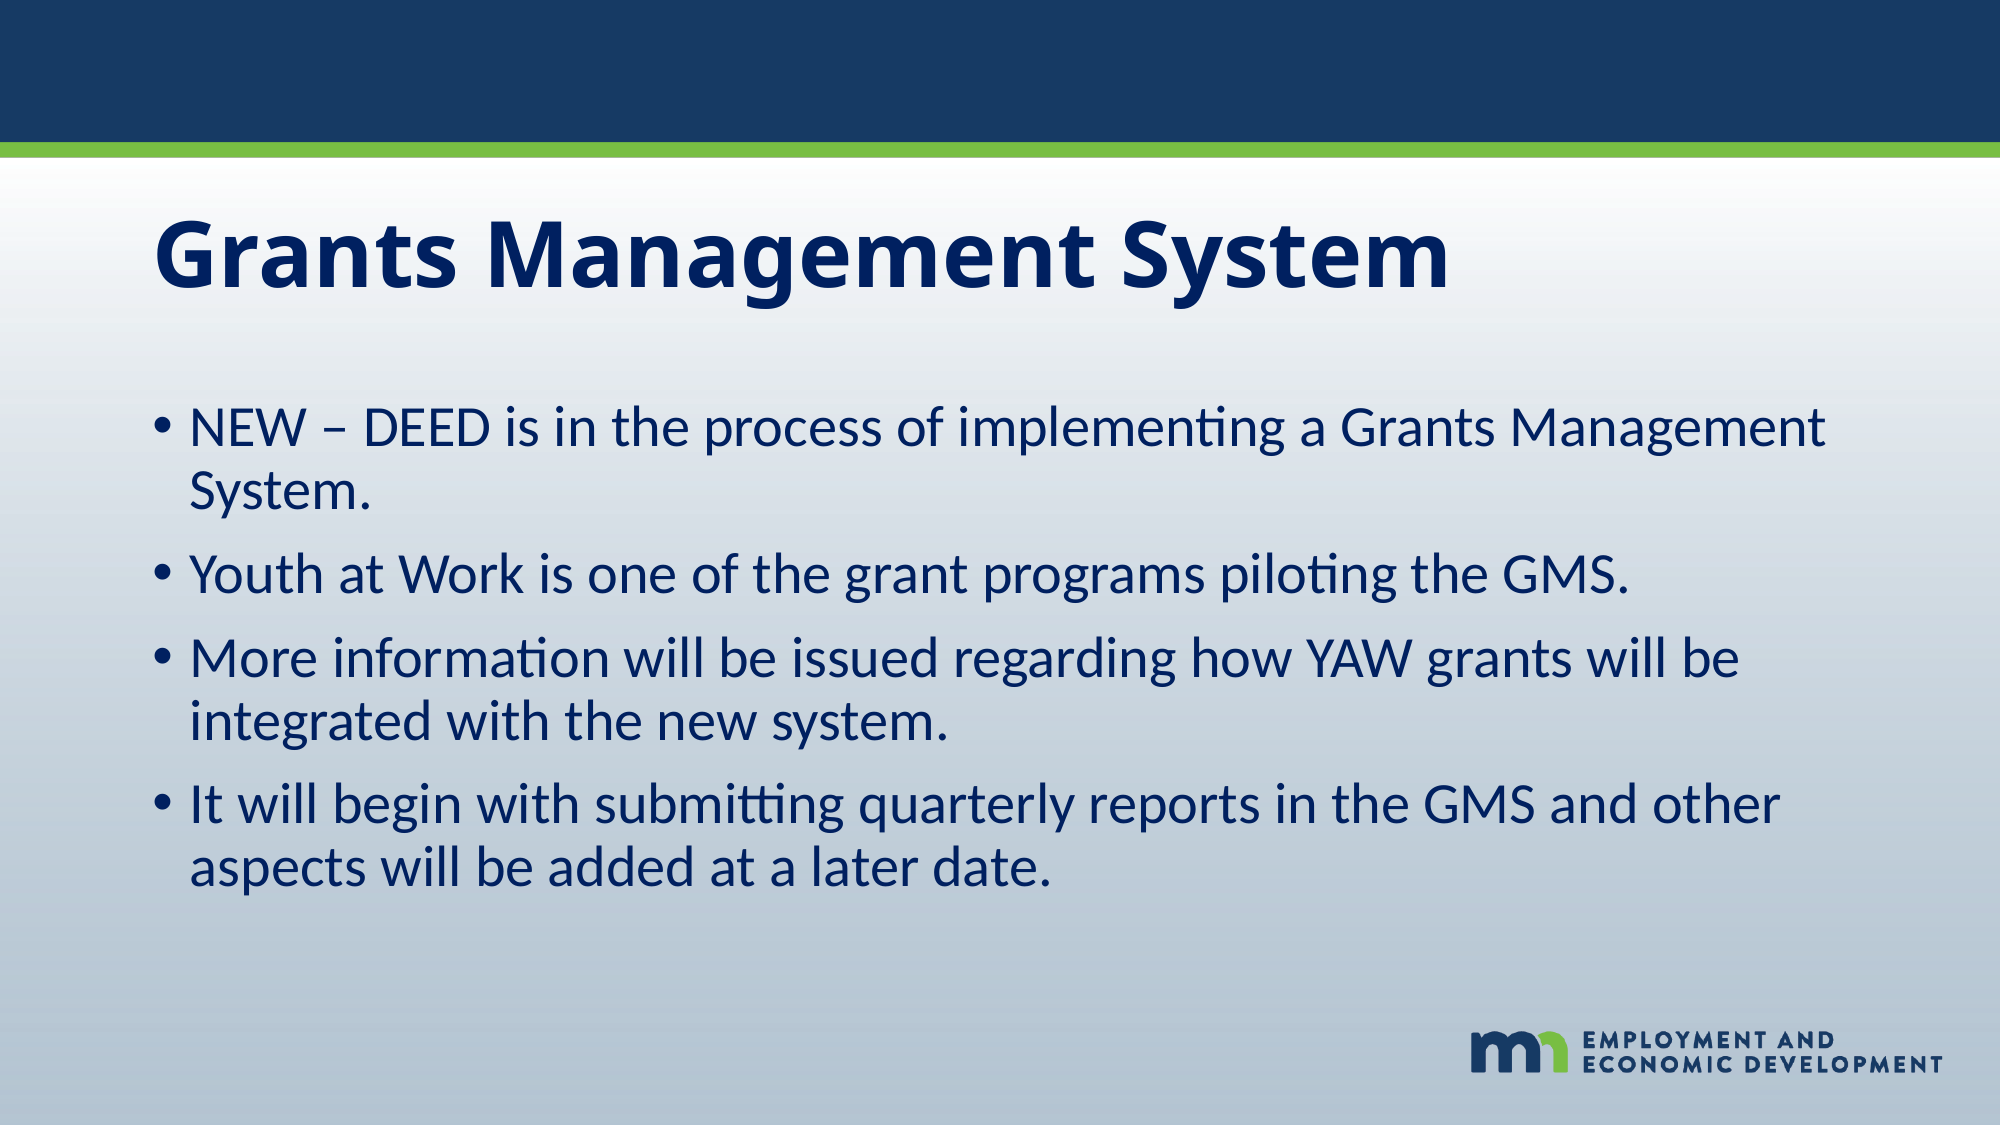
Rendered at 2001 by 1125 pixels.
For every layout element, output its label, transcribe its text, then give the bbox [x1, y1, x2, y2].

picture [0, 0, 2000, 1125]
title Grants Management System [137, 149, 1863, 367]
list NEW – DEED is in the process of implementing a Grants Management System. Youth at Work is one of the grant programs piloting the GMS. More information will be issued regarding how YAW grants will be integrated with the new system. It will begin with submitting quarterly reports in the GMS and other aspects will be added at a later date. [137, 388, 1863, 1103]
